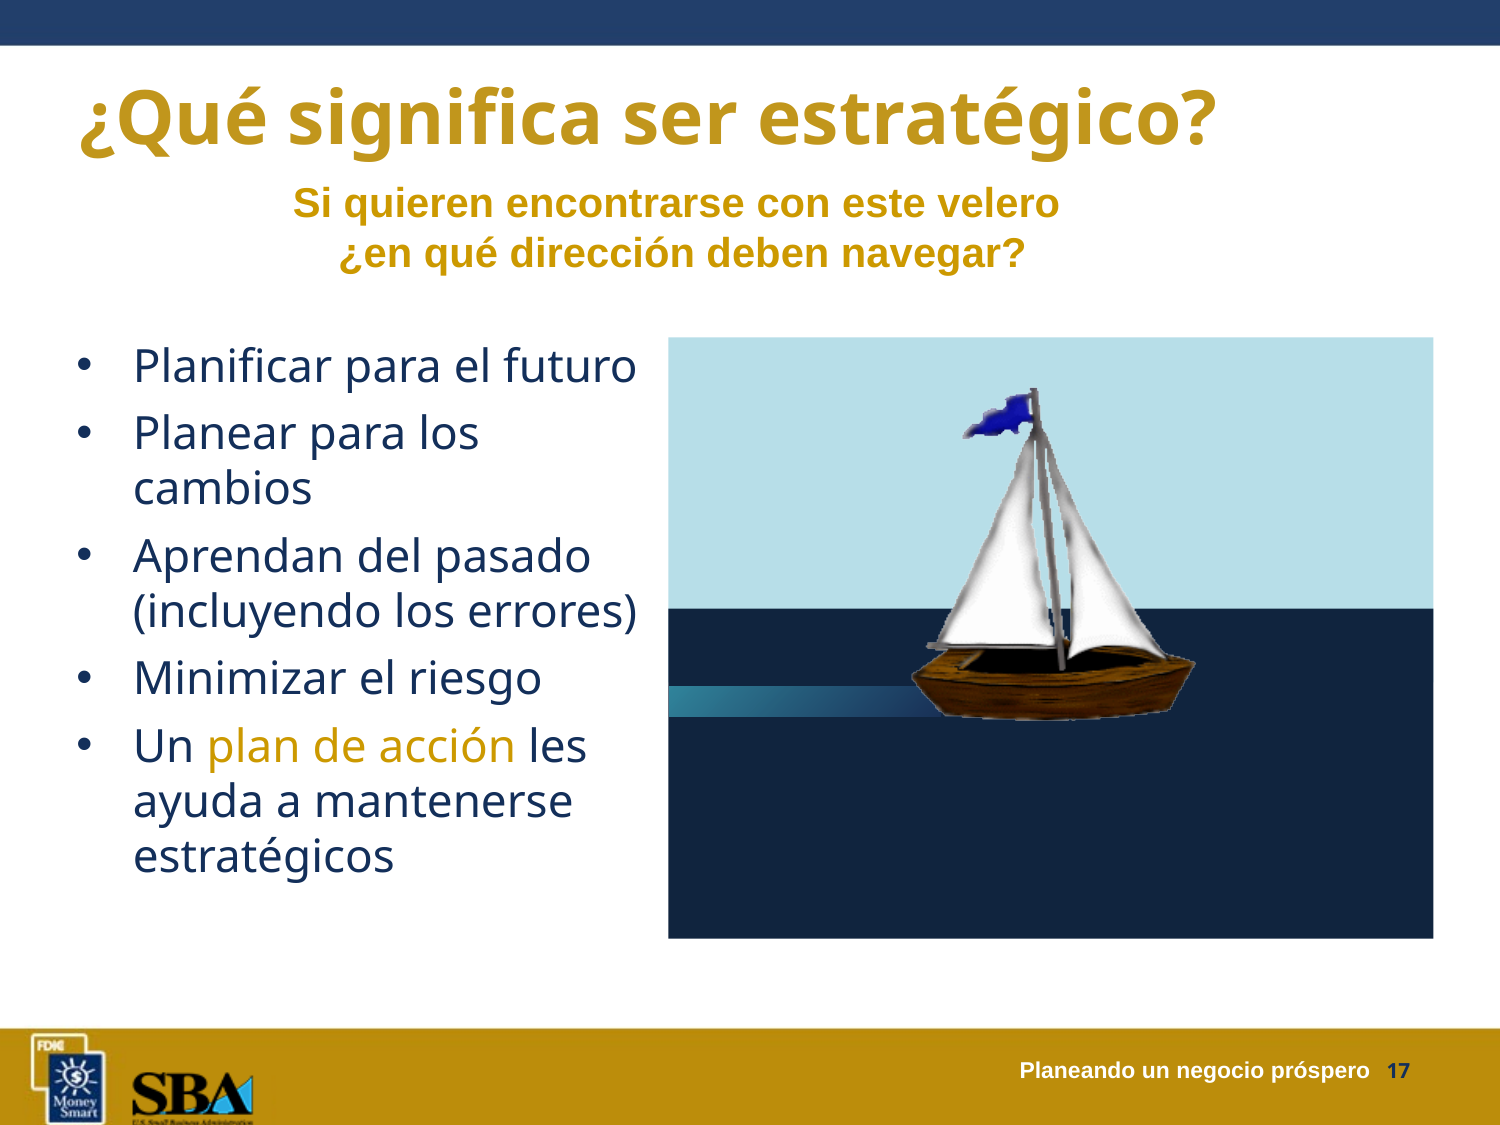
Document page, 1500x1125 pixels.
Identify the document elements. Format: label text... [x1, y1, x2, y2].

text_box Planificar para el futuro Planear para los cambios Aprendan del pasado (incluyendo los errores) Minimizar el riesgo Un plan de acción les ayuda a mantenerse estratégicos [61, 316, 667, 902]
text_box [667, 685, 890, 719]
title ¿Qué significa ser estratégico? [64, 62, 1415, 163]
text_box Si quieren encontrarse con este velero ¿en qué dirección deben navegar? [63, 168, 1302, 284]
text_box [666, 607, 1435, 941]
picture [0, 0, 1500, 1125]
text_box [667, 335, 1435, 607]
